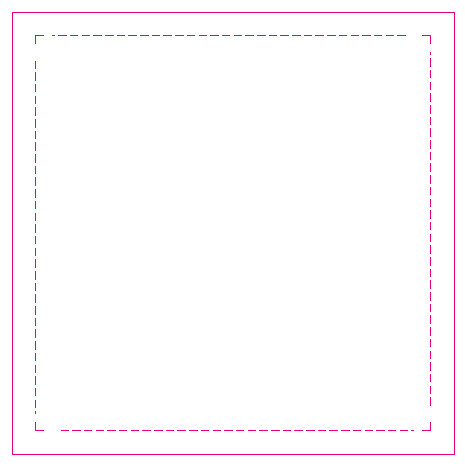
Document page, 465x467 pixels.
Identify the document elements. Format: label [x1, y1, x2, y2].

text_box [35, 422, 45, 431]
text_box [422, 422, 431, 431]
text_box [35, 35, 45, 45]
text_box [12, 12, 455, 455]
text_box [422, 35, 431, 45]
